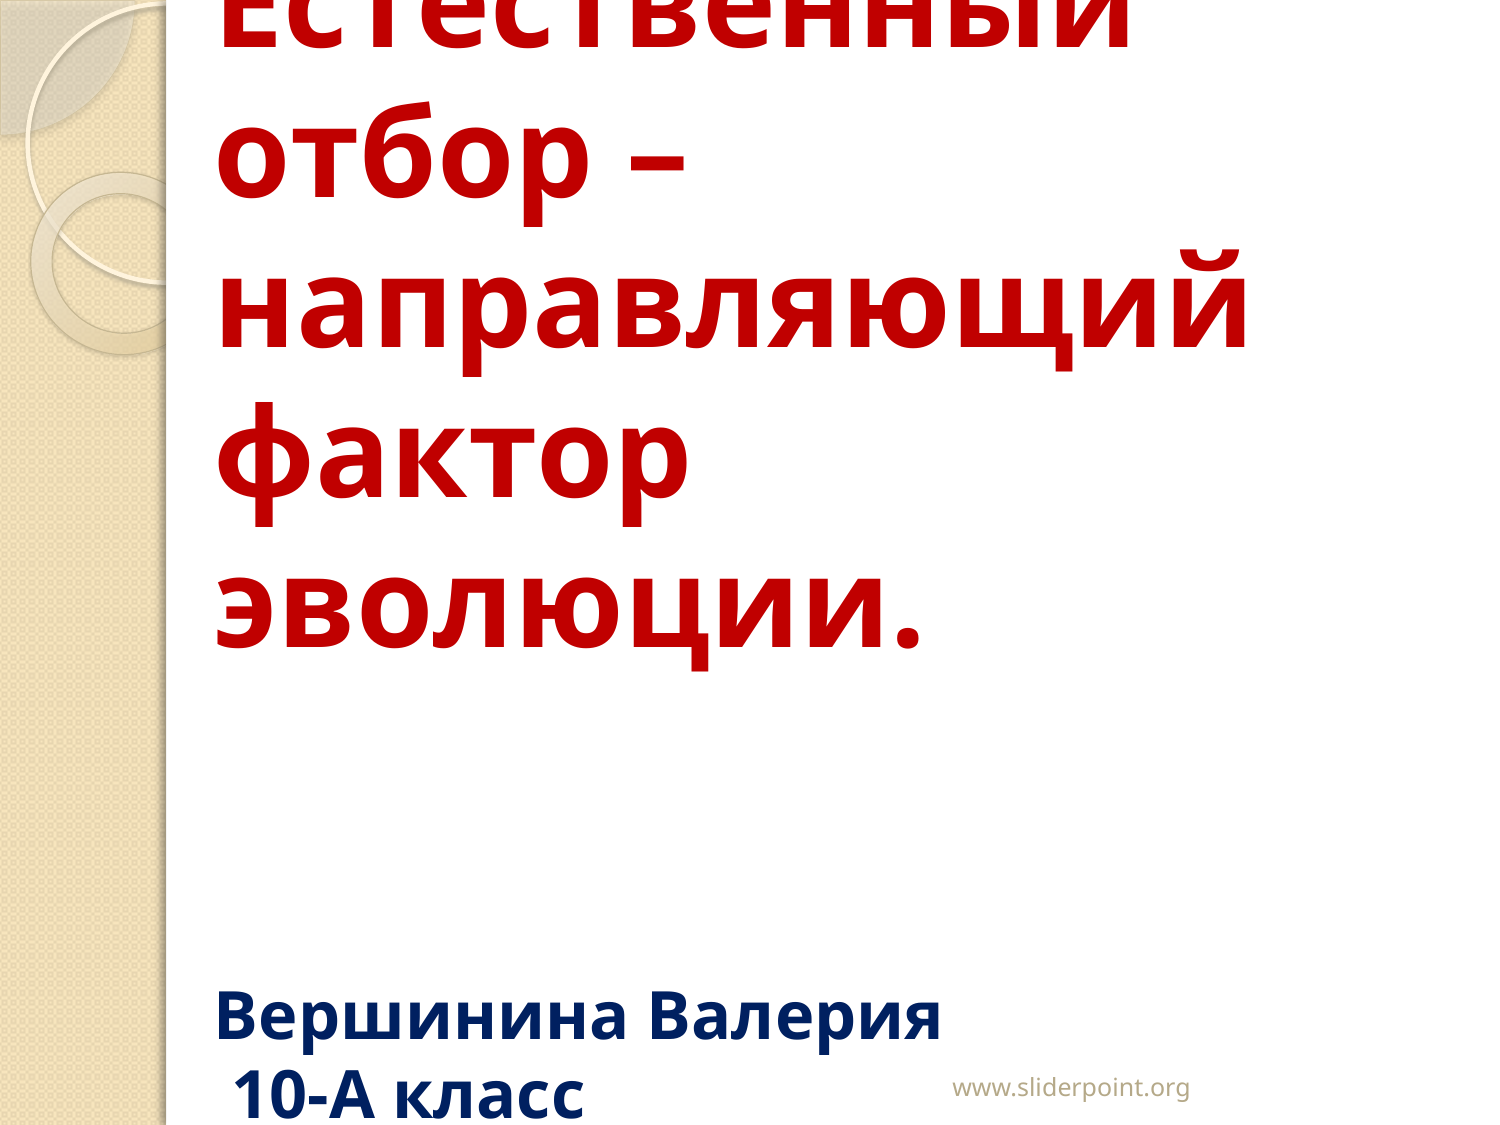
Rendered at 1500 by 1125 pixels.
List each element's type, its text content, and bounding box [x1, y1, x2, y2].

footer www.sliderpoint.org [937, 1034, 1413, 1113]
title Естественный отбор – направляющий фактор эволюции. Вершинина Валерия 10-А класс [199, 46, 1432, 1008]
